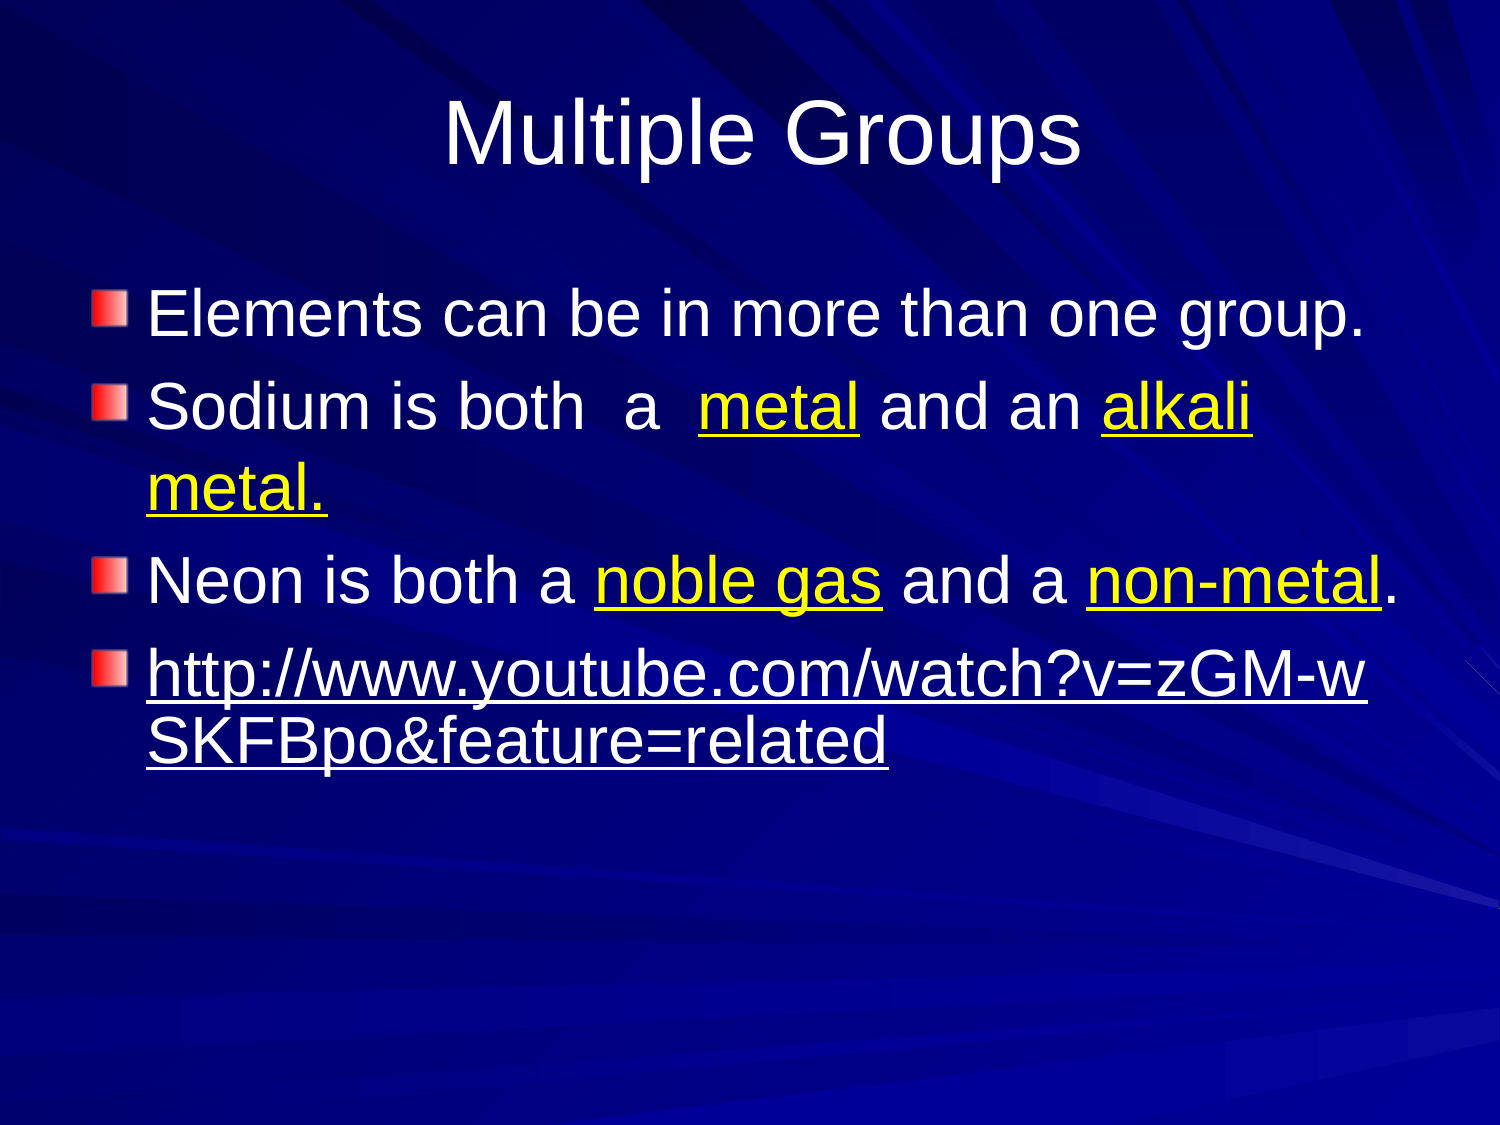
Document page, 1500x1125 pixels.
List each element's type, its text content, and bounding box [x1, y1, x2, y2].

text_box Multiple Groups [88, 59, 1439, 197]
picture [90, 648, 132, 691]
picture [90, 382, 132, 425]
picture [90, 555, 132, 598]
list Elements can be in more than one group. Sodium is both a metal and an alkali metal. Neon is both a noble gas and a non-metal. http://www.youtube.com/watch?v=zGM-wSKFBpo&feature=related [74, 262, 1426, 1006]
picture [90, 288, 132, 331]
